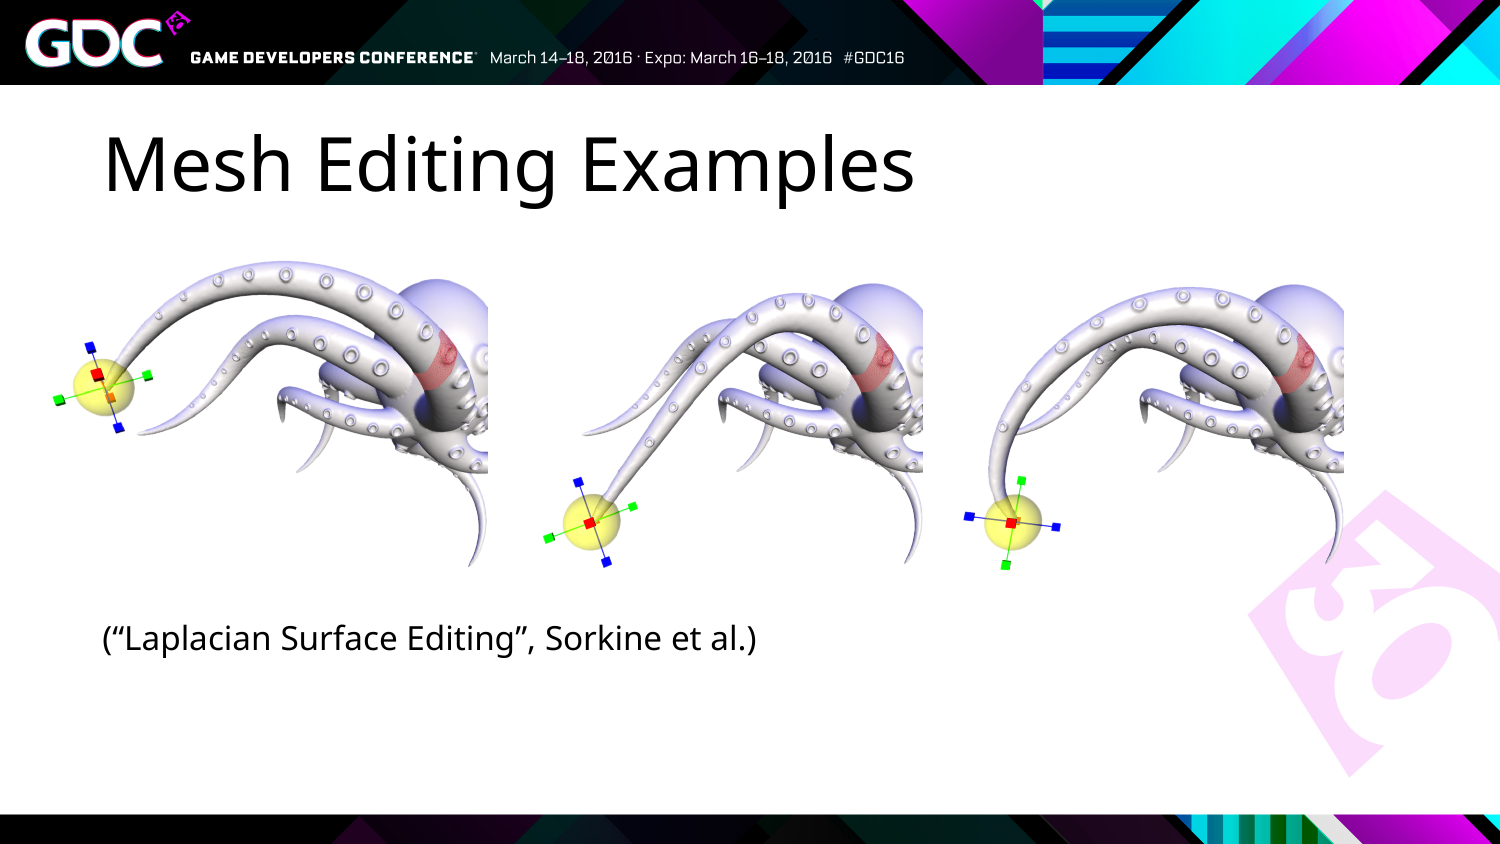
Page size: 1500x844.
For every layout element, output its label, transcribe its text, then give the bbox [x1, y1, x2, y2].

picture [0, 0, 1500, 844]
list (“Laplacian Surface Editing”, Sorkine et al.) [87, 609, 1413, 697]
title Mesh Editing Examples [87, 109, 1413, 238]
